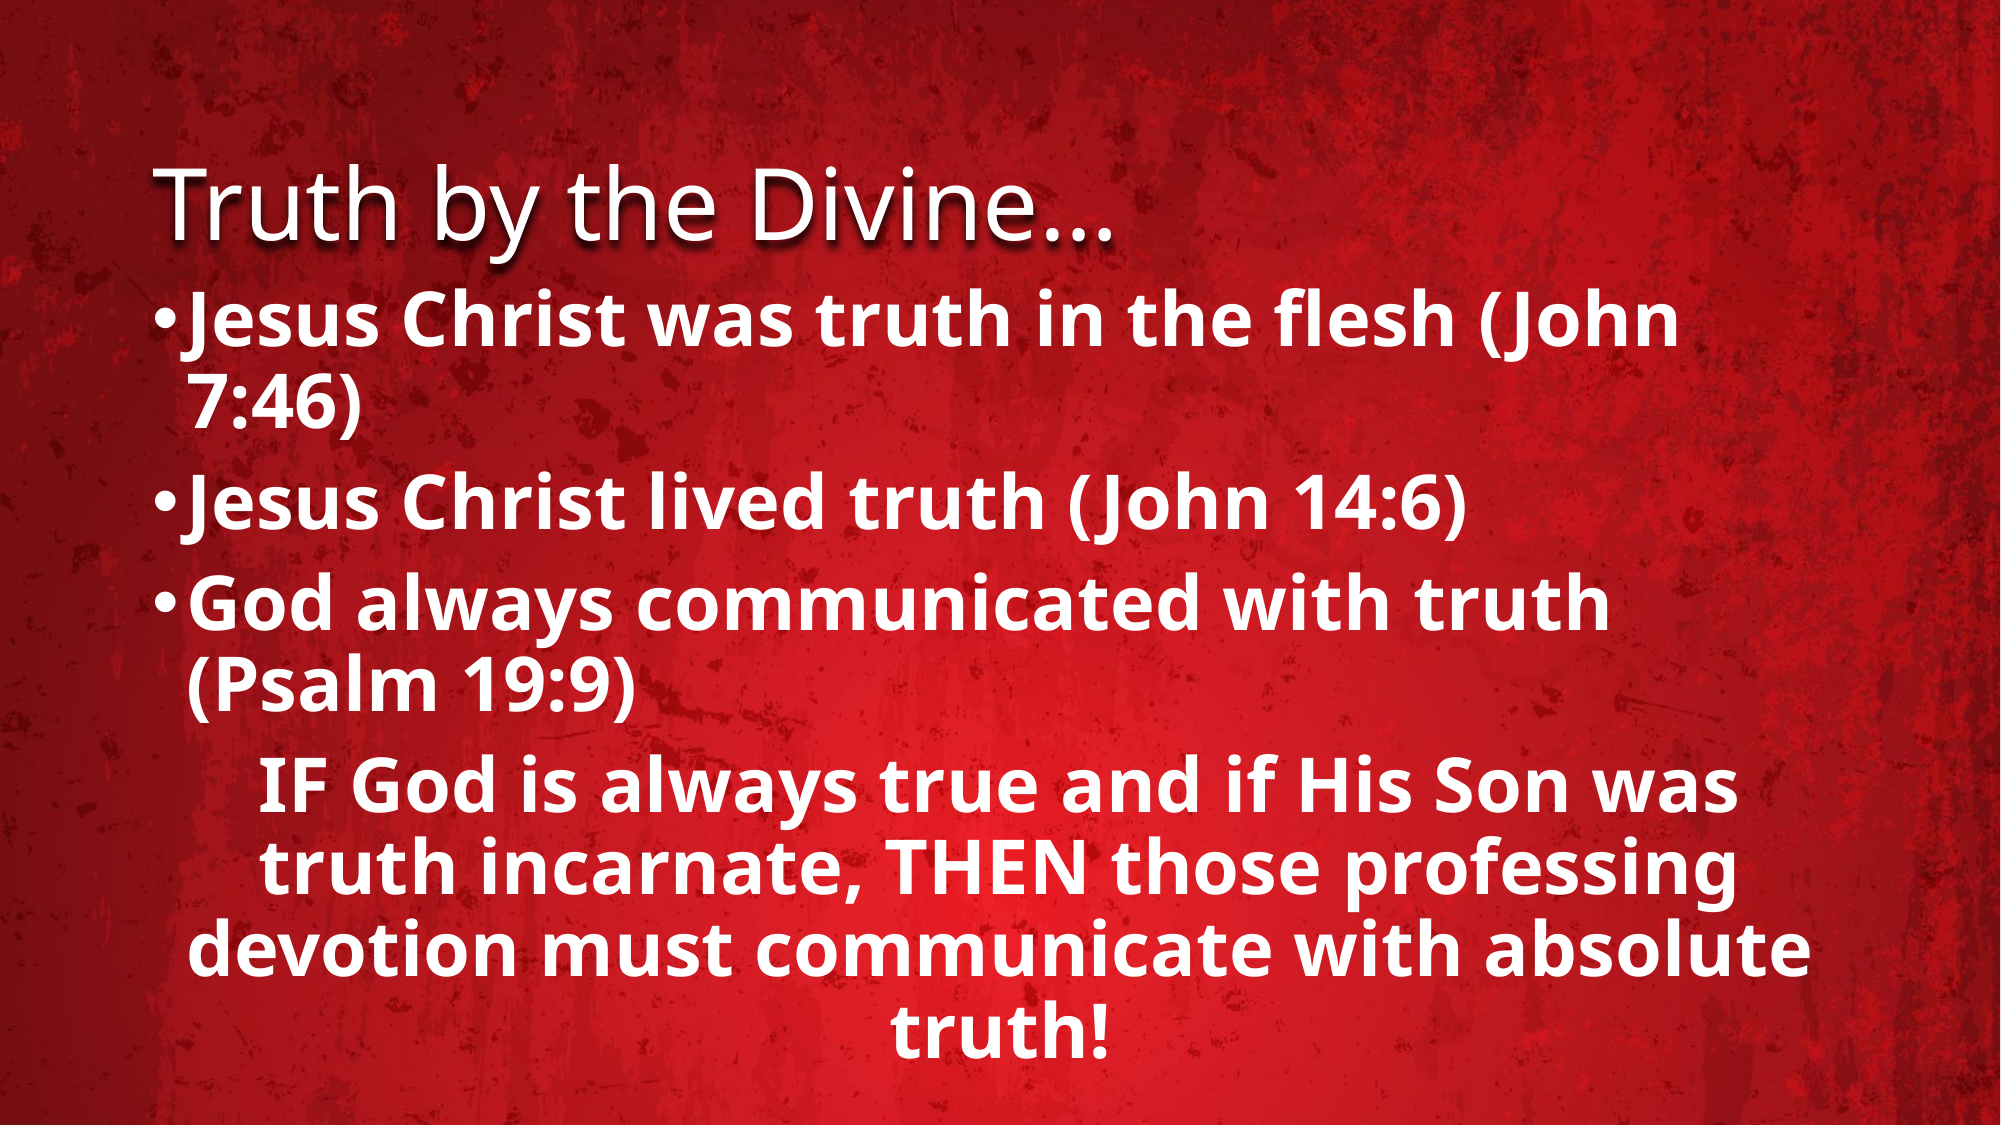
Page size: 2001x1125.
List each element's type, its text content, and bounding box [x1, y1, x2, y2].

list Jesus Christ was truth in the flesh (John 7:46) Jesus Christ lived truth (John 14:6) God always communicated with truth (Psalm 19:9) IF God is always true and if His Son was truth incarnate, THEN those professing devotion must communicate with absolute truth! [137, 270, 1863, 1086]
title Truth by the Divine… [137, 59, 1863, 270]
picture [0, 0, 2001, 1125]
